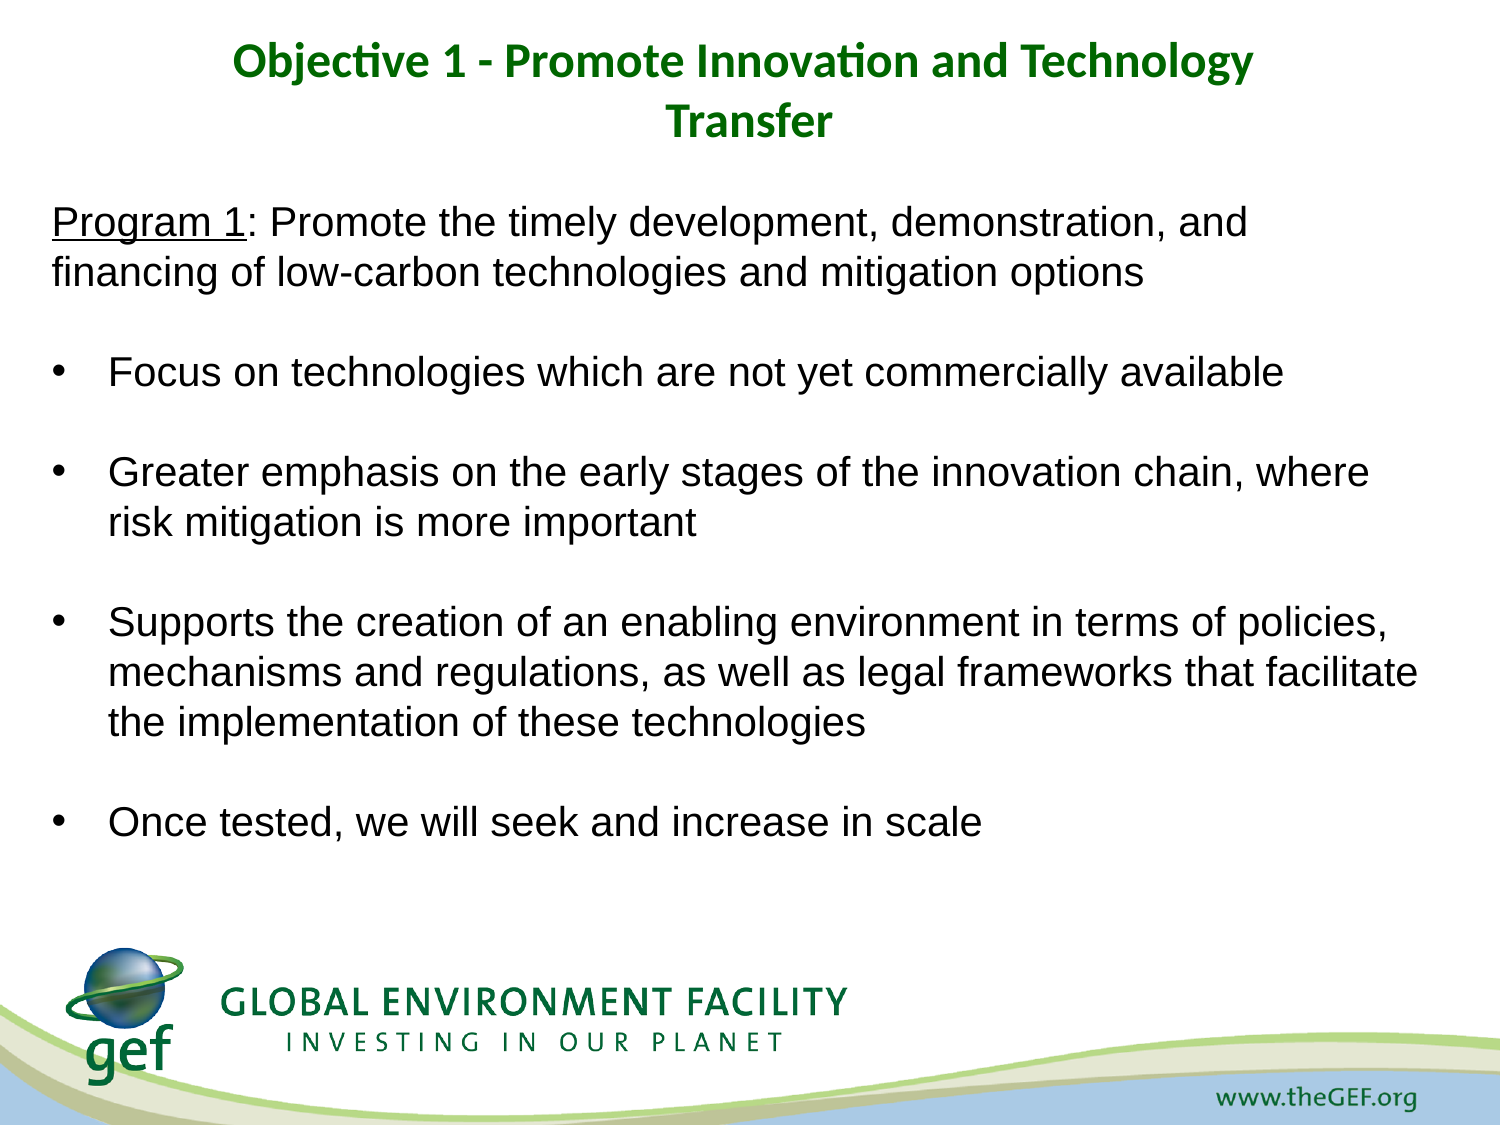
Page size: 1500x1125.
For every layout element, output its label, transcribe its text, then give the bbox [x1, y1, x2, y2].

title Objective 1 - Promote Innovation and Technology Transfer [12, 12, 1476, 163]
text_box Program 1: Promote the timely development, demonstration, and financing of low-carbon technologies and mitigation options Focus on technologies which are not yet commercially available Greater emphasis on the early stages of the innovation chain, where risk mitigation is more important Supports the creation of an enabling environment in terms of policies, mechanisms and regulations, as well as legal frameworks that facilitate the implementation of these technologies Once tested, we will seek and increase in scale [36, 137, 1437, 853]
picture [0, 920, 1500, 1125]
